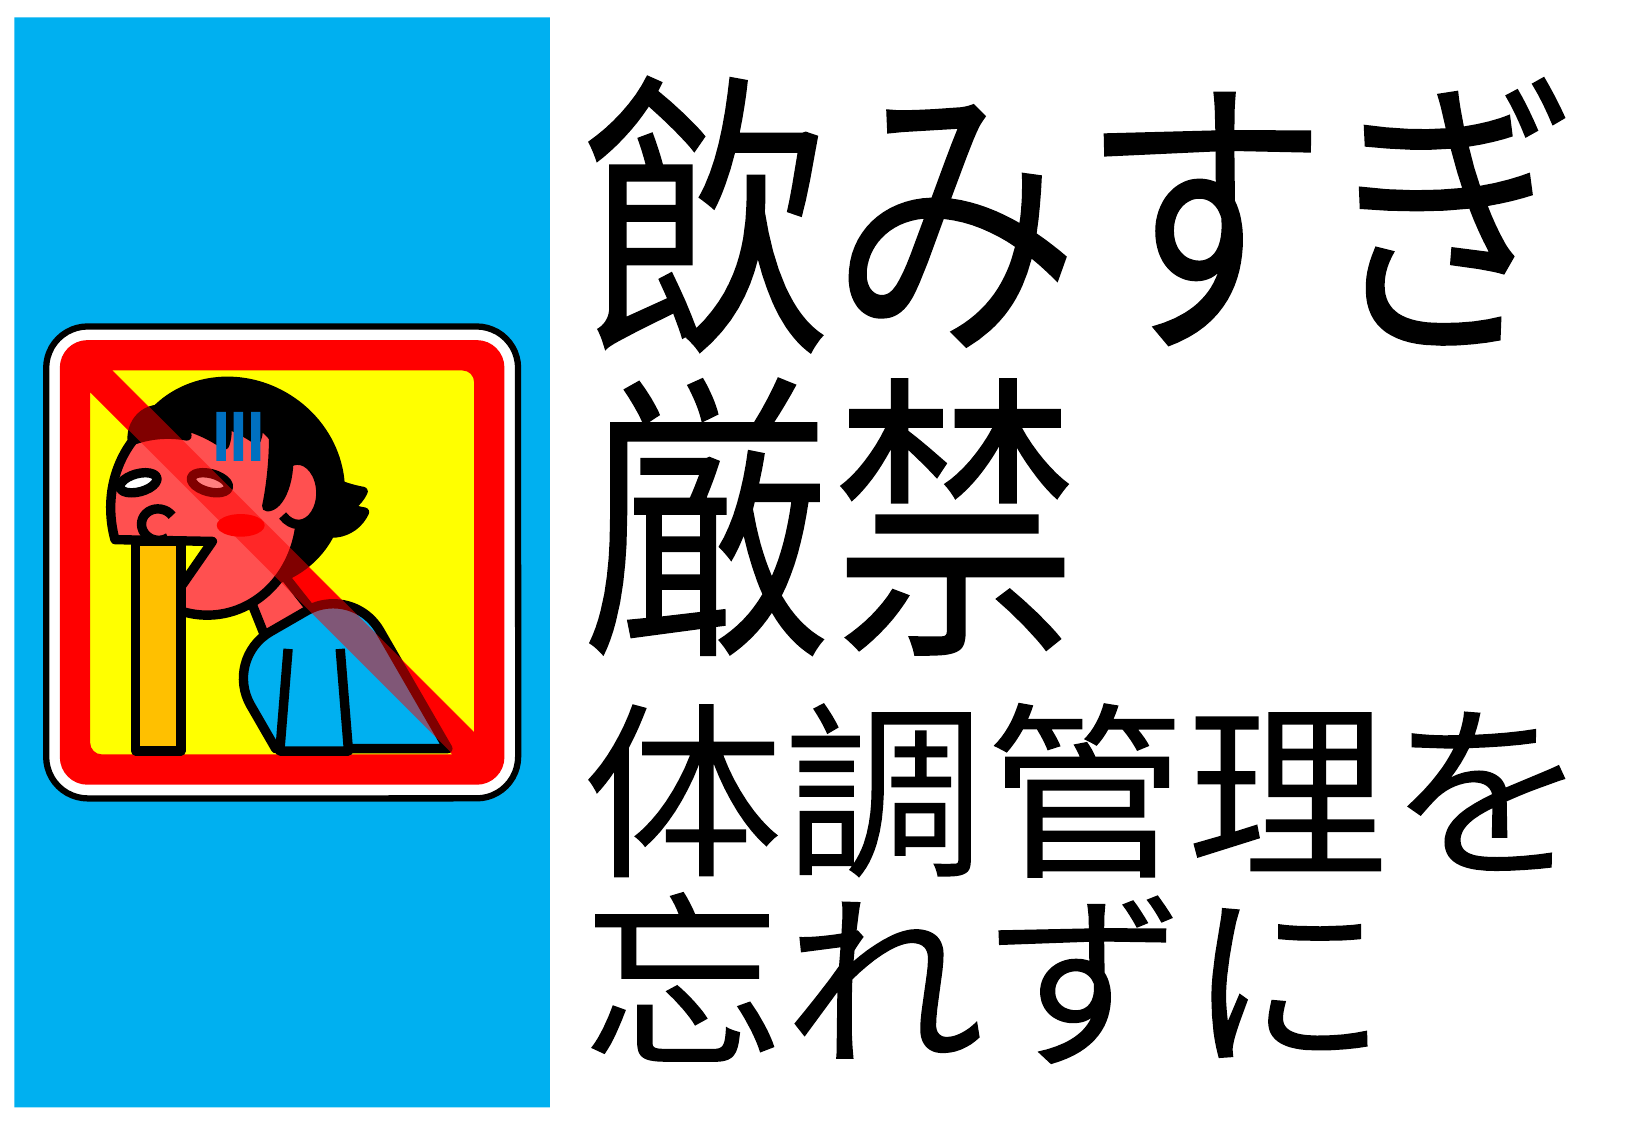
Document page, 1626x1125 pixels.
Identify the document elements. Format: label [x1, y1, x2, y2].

text_box [45, 326, 519, 799]
text_box [12, 15, 552, 1109]
